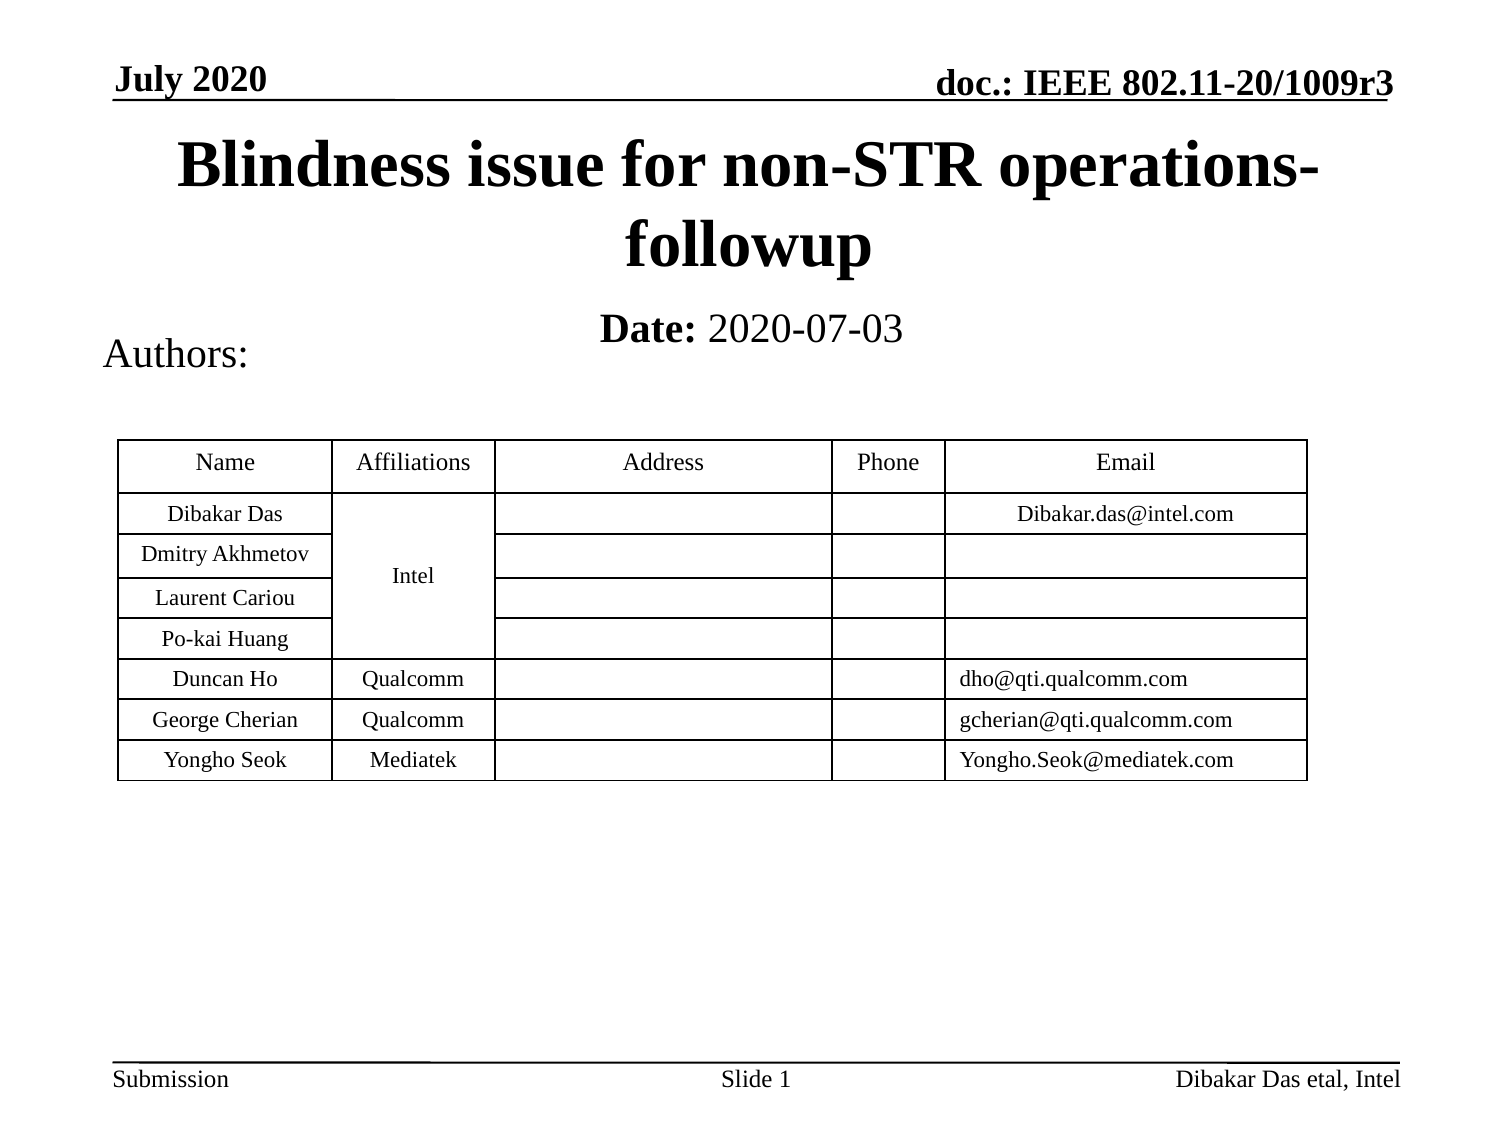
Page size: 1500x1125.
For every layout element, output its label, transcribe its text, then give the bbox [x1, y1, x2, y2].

table_cell [946, 579, 1306, 617]
table_cell Qualcomm [333, 700, 494, 739]
table_cell gcherian@qti.qualcomm.com [946, 700, 1306, 739]
table_cell [946, 619, 1306, 658]
table_cell [833, 700, 944, 739]
slide_number Slide 1 [712, 1061, 800, 1123]
table_cell [496, 741, 831, 780]
table_cell [496, 579, 831, 617]
list Date: 2020-07-03 [114, 293, 1390, 359]
table_header Address [496, 441, 831, 492]
table_cell Yongho Seok [119, 741, 331, 780]
table_cell Po-kai Huang [119, 619, 331, 658]
table_cell [833, 494, 944, 533]
table_cell [833, 619, 944, 658]
footer Dibakar Das etal, Intel [902, 1061, 1402, 1093]
table_cell dho@qti.qualcomm.com [946, 660, 1306, 698]
table_cell [496, 660, 831, 698]
table_cell [946, 535, 1306, 577]
table_cell Dmitry Akhmetov [119, 535, 331, 577]
table_cell Duncan Ho [119, 660, 331, 698]
table_header Name [119, 441, 331, 492]
table_cell Intel [333, 494, 494, 658]
table_cell [496, 619, 831, 658]
table_header Email [946, 441, 1306, 492]
table_cell Dibakar.das@intel.com [946, 494, 1306, 533]
table_cell Dibakar Das [119, 494, 331, 533]
text_box Authors: [87, 318, 325, 381]
table_cell [496, 535, 831, 577]
table_header Affiliations [333, 441, 494, 492]
table_cell [833, 741, 944, 780]
table_cell George Cherian [119, 700, 331, 739]
title Blindness issue for non-STR operations-followup [112, 112, 1388, 288]
table_cell [833, 535, 944, 577]
table_cell Mediatek [333, 741, 494, 780]
table_cell [496, 494, 831, 533]
table_cell [833, 579, 944, 617]
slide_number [114, 54, 493, 100]
table_header Phone [833, 441, 944, 492]
table_cell Yongho.Seok@mediatek.com [946, 741, 1306, 780]
table_cell Laurent Cariou [119, 579, 331, 617]
table_cell [496, 700, 831, 739]
table_cell Qualcomm [333, 660, 494, 698]
table_cell [833, 660, 944, 698]
